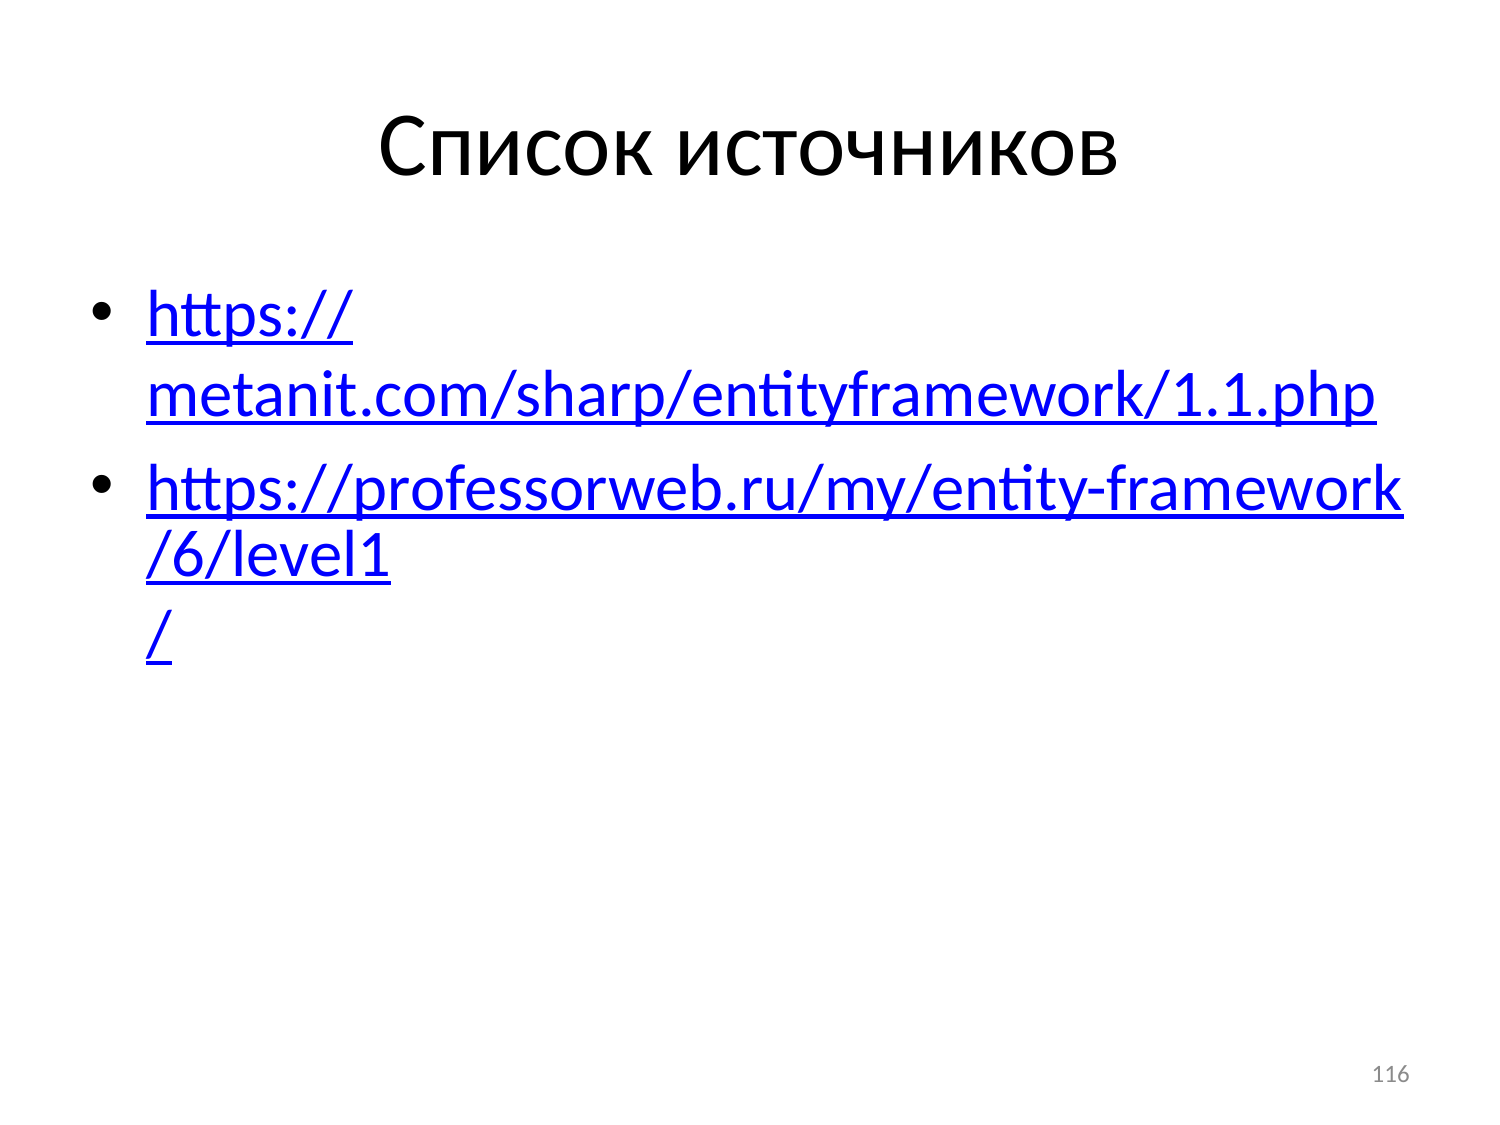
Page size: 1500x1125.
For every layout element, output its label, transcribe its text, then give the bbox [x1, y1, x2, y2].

title Список источников [75, 45, 1425, 233]
slide_number 116 [1074, 1042, 1425, 1103]
list https://metanit.com/sharp/entityframework/1.1.php https://professorweb.ru/my/entity-framework/6/level1/ [75, 262, 1425, 1005]
